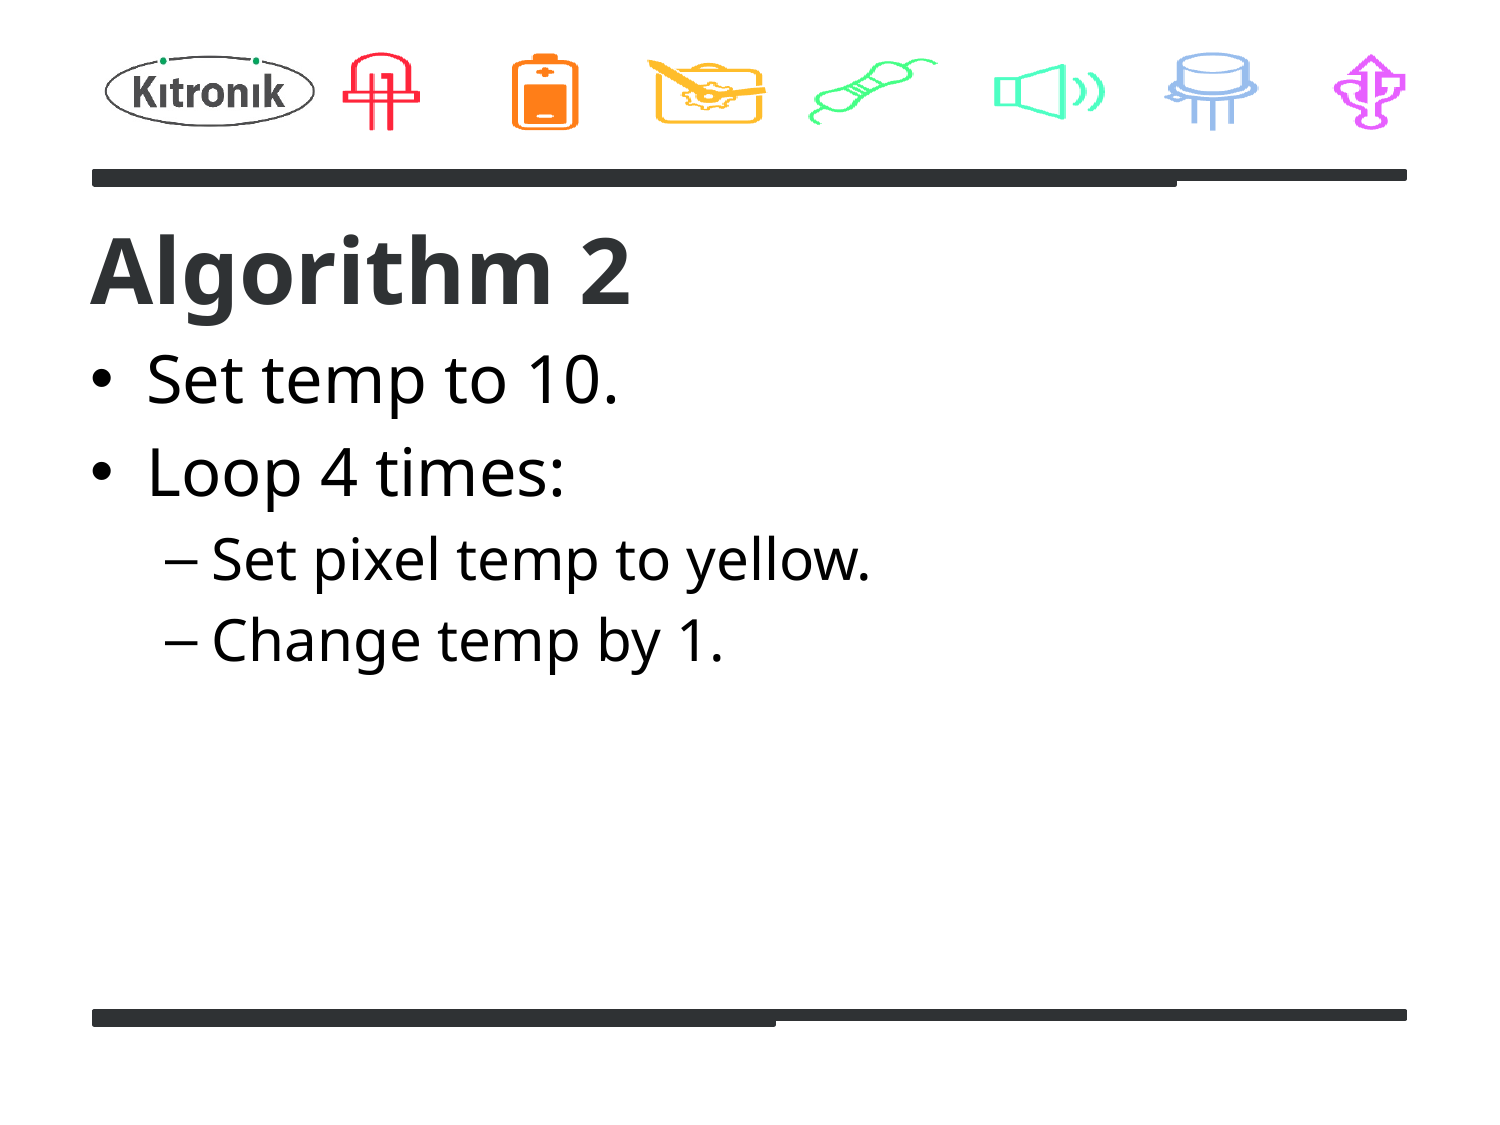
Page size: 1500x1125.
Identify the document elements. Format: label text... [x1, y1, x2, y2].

text_box [92, 1021, 776, 1027]
title Algorithm 2 [75, 174, 1425, 329]
text_box [92, 169, 1407, 181]
picture [342, 52, 1406, 131]
list Set temp to 10. Loop 4 times: Set pixel temp to yellow. Change temp by 1. [75, 329, 1425, 966]
text_box [92, 181, 1177, 187]
picture [94, 44, 325, 138]
text_box [92, 1009, 1407, 1021]
